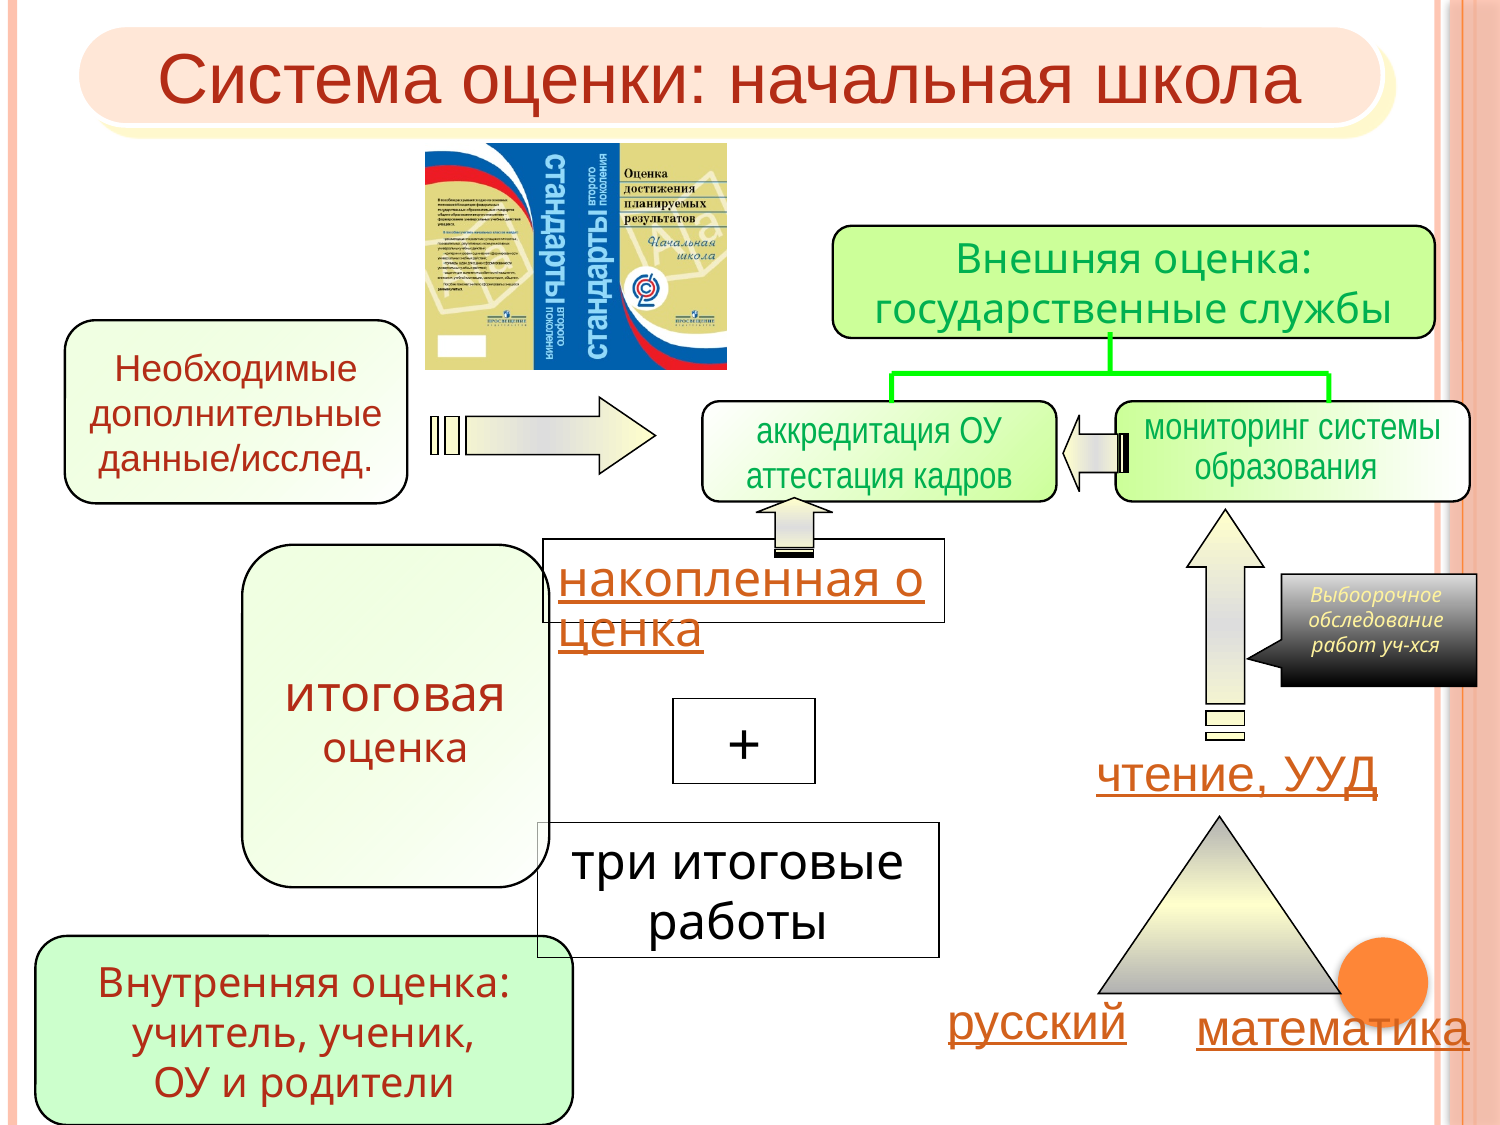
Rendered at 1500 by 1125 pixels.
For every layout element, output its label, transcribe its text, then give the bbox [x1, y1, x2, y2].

text_box [775, 549, 814, 557]
text_box Внутренняя оценка: учитель, ученик, ОУ и родители [35, 935, 573, 1125]
text_box [444, 416, 460, 455]
text_box Внешняя оценка: государственные службы [832, 225, 1435, 339]
text_box [755, 497, 833, 548]
text_box математика [1181, 987, 1500, 1063]
text_box мониторинг системы образования [1115, 401, 1470, 502]
text_box чтение, УУД [1045, 733, 1430, 810]
text_box аккредитация ОУ аттестация кадров [702, 401, 1057, 502]
text_box [1063, 414, 1118, 492]
text_box [466, 397, 656, 474]
text_box накопленная оценка [543, 538, 945, 623]
text_box русский [933, 981, 1199, 1058]
text_box [1206, 732, 1245, 740]
text_box + [673, 698, 816, 784]
text_box Система оценки: начальная школа [76, 24, 1383, 126]
picture [424, 142, 727, 371]
text_box [430, 416, 438, 455]
text_box итоговая оценка [242, 544, 550, 888]
text_box [1187, 509, 1264, 704]
text_box [1106, 816, 1337, 987]
text_box [1206, 711, 1245, 726]
text_box [1120, 434, 1125, 473]
text_box [1247, 643, 1477, 687]
text_box Необходимые дополнительные данные/исслед. [64, 320, 408, 504]
text_box Выбоорочное обследование работ уч-хся [1275, 574, 1477, 664]
text_box три итоговые работы [537, 822, 939, 958]
